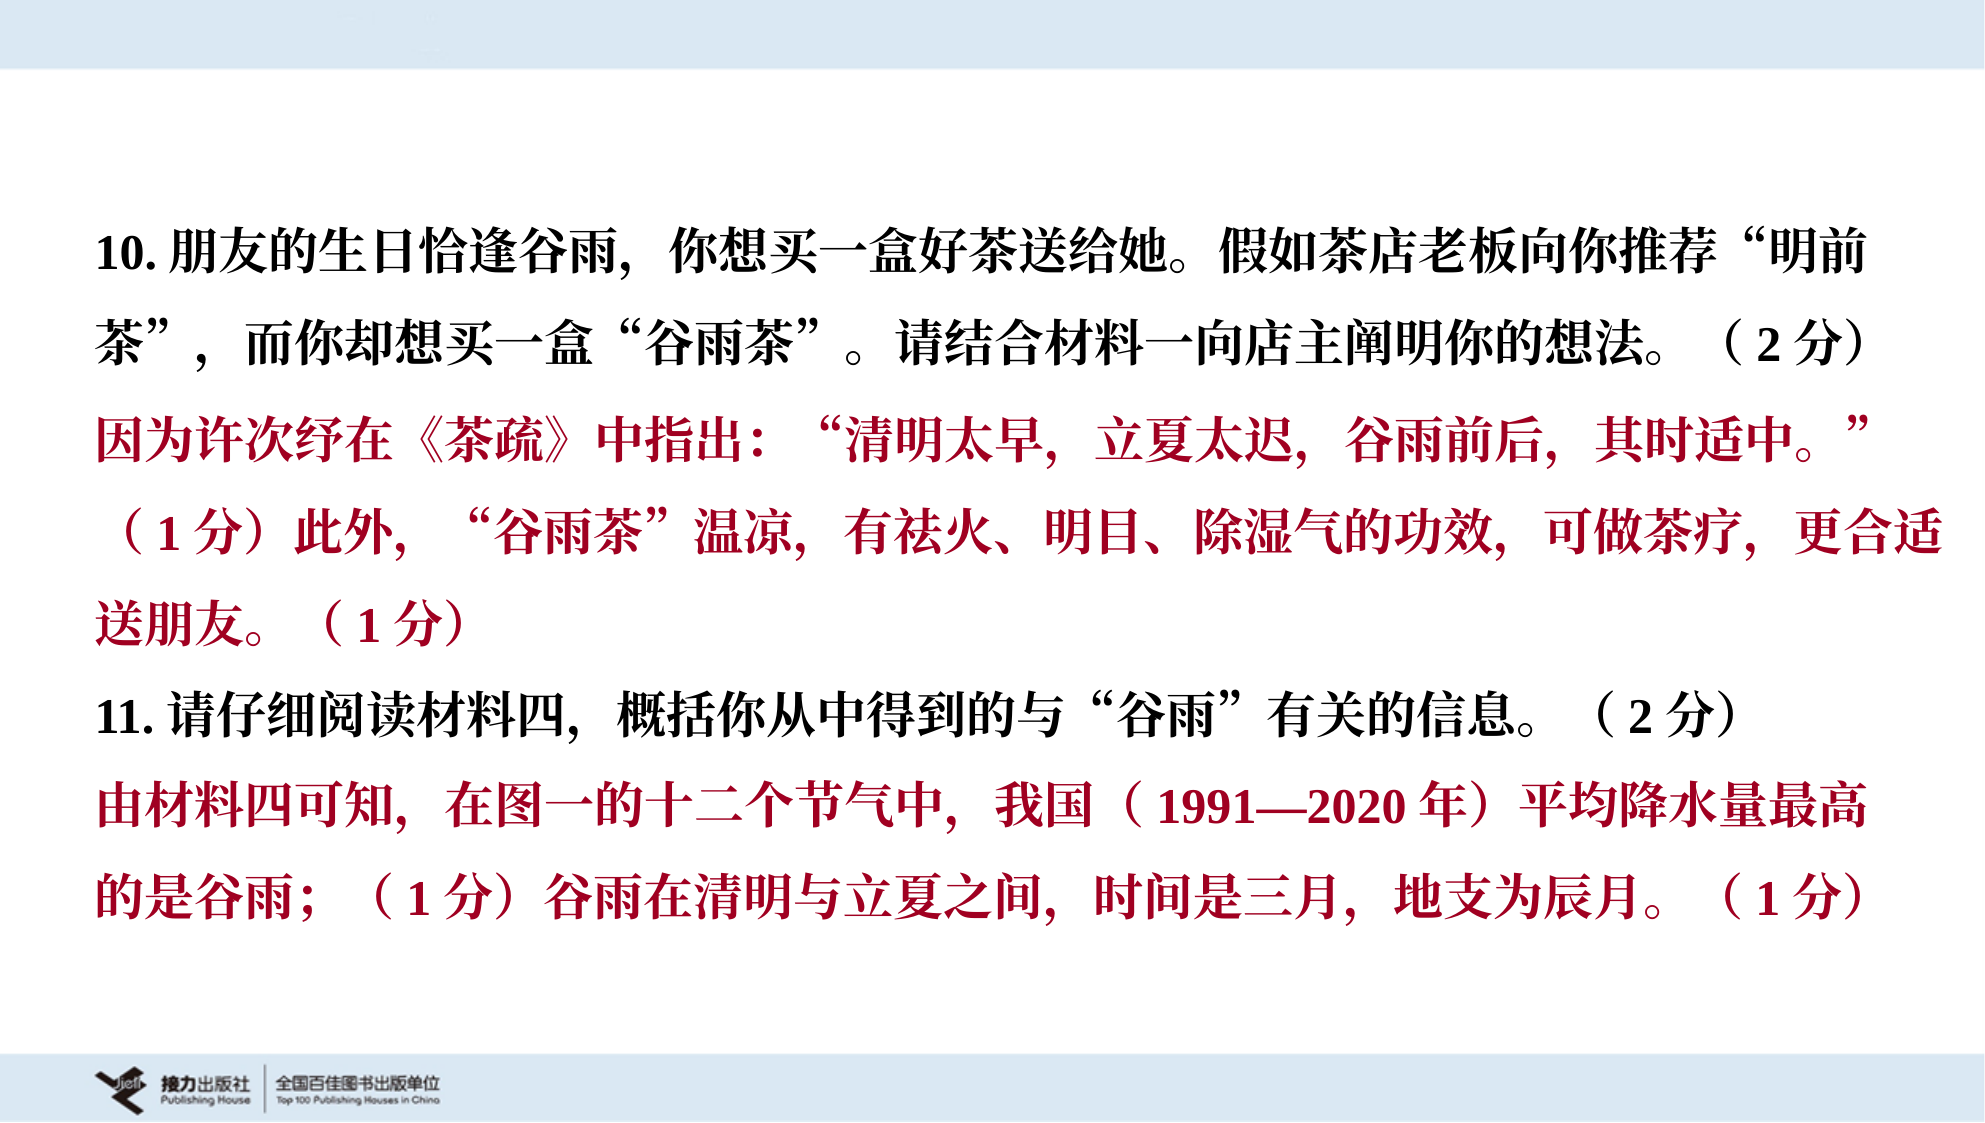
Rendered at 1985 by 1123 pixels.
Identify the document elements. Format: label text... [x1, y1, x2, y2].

text_box 10.朋友的生日恰逢谷雨，你想买一盒好茶送给她。假如茶店老板向你推荐“明前 茶”，而你却想买一盒“谷雨茶”。请结合材料一向店主阐明你的想法。（2分） [94, 187, 1892, 371]
picture [0, 0, 1985, 1122]
text_box 由材料四可知，在图一的十二个节气中，我国（1991—2020年）平均降水量最高 的是谷雨；（1分）谷雨在清明与立夏之间，时间是三月，地支为辰月。（1分） [94, 742, 1892, 926]
text_box 11.请仔细阅读材料四，概括你从中得到的与“谷雨”有关的信息。（2分） [94, 656, 1892, 742]
text_box 因为许次纾在《茶疏》中指出：“清明太早，立夏太迟，谷雨前后，其时适中。” （1分）此外，“谷雨茶”温凉，有祛火、明目、除湿气的功效，可做茶疗，更合适 送朋友。（1分） [94, 377, 1892, 653]
